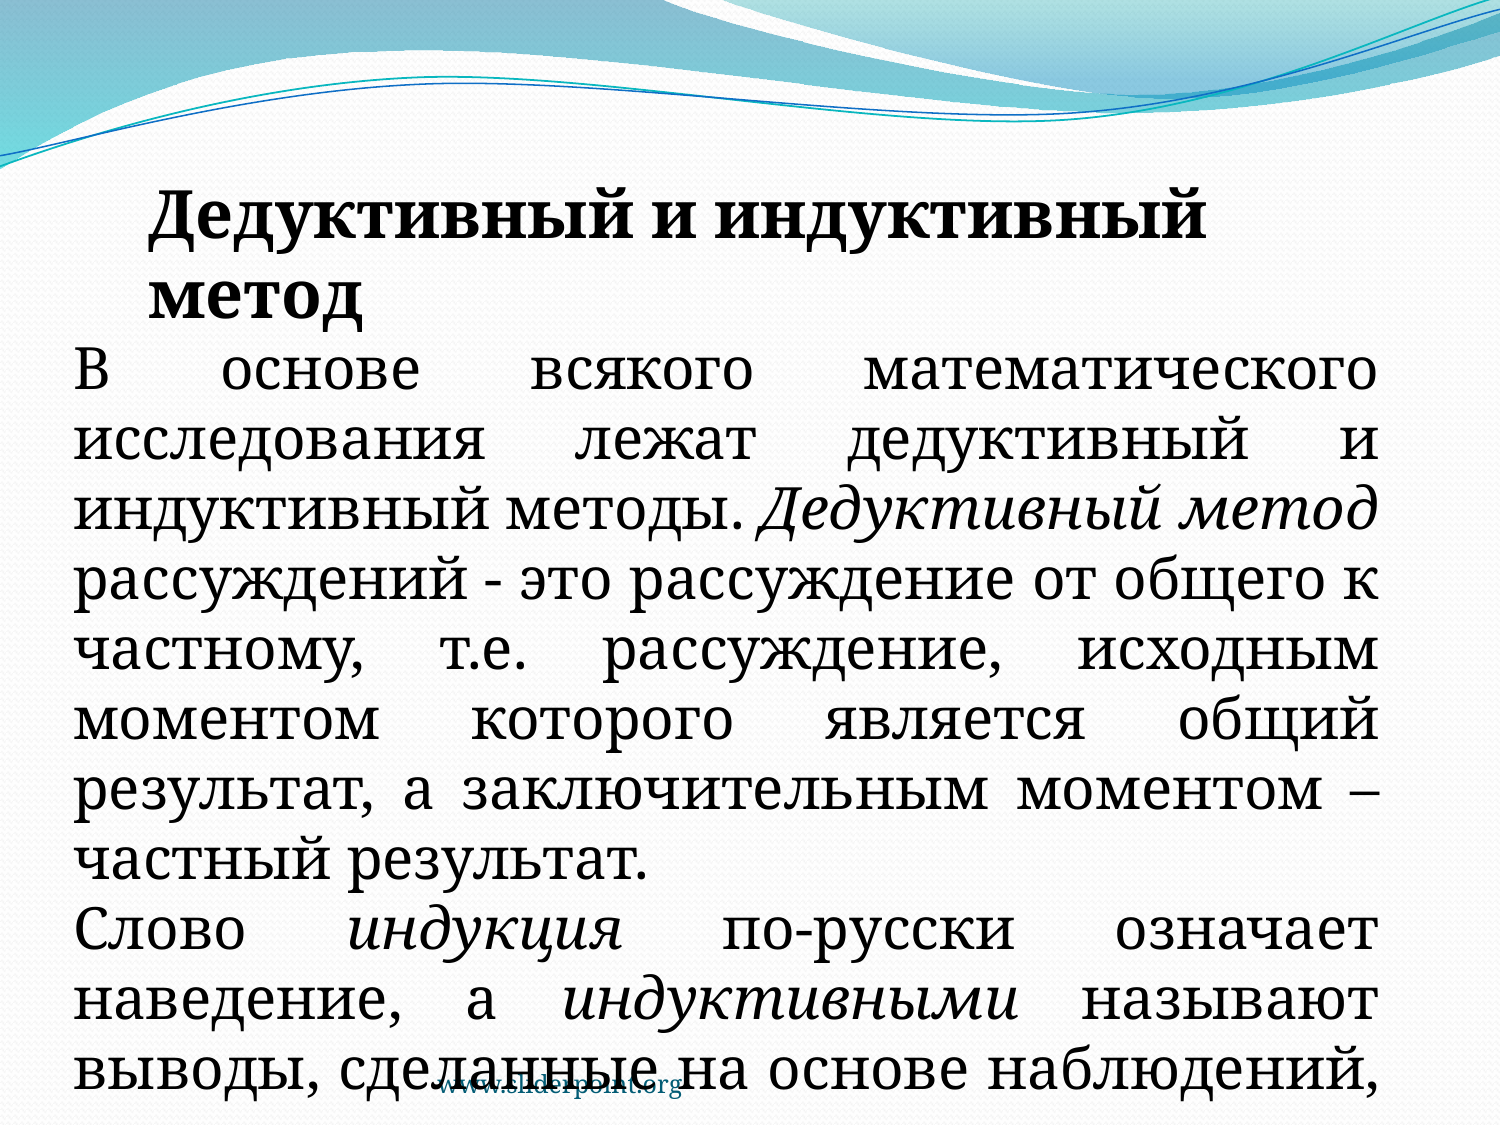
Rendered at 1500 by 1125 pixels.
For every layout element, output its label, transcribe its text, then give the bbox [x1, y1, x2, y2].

text_box Дедуктивный и индуктивный метод В основе всякого математического исследования лежат дедуктивный и индуктивный методы. Дедуктивный метод рассуждений - это рассуждение от общего к частному, т.е. рассуждение, исходным моментом которого является общий результат, а заключительным моментом – частный результат. Слово индукция по-русски означает наведение, а индуктивными называют выводы, сделанные на основе наблюдений, опытов, т.е. полученные путем заключения от частного к общему. [58, 164, 1395, 1125]
footer www.sliderpoint.org [437, 1042, 988, 1103]
